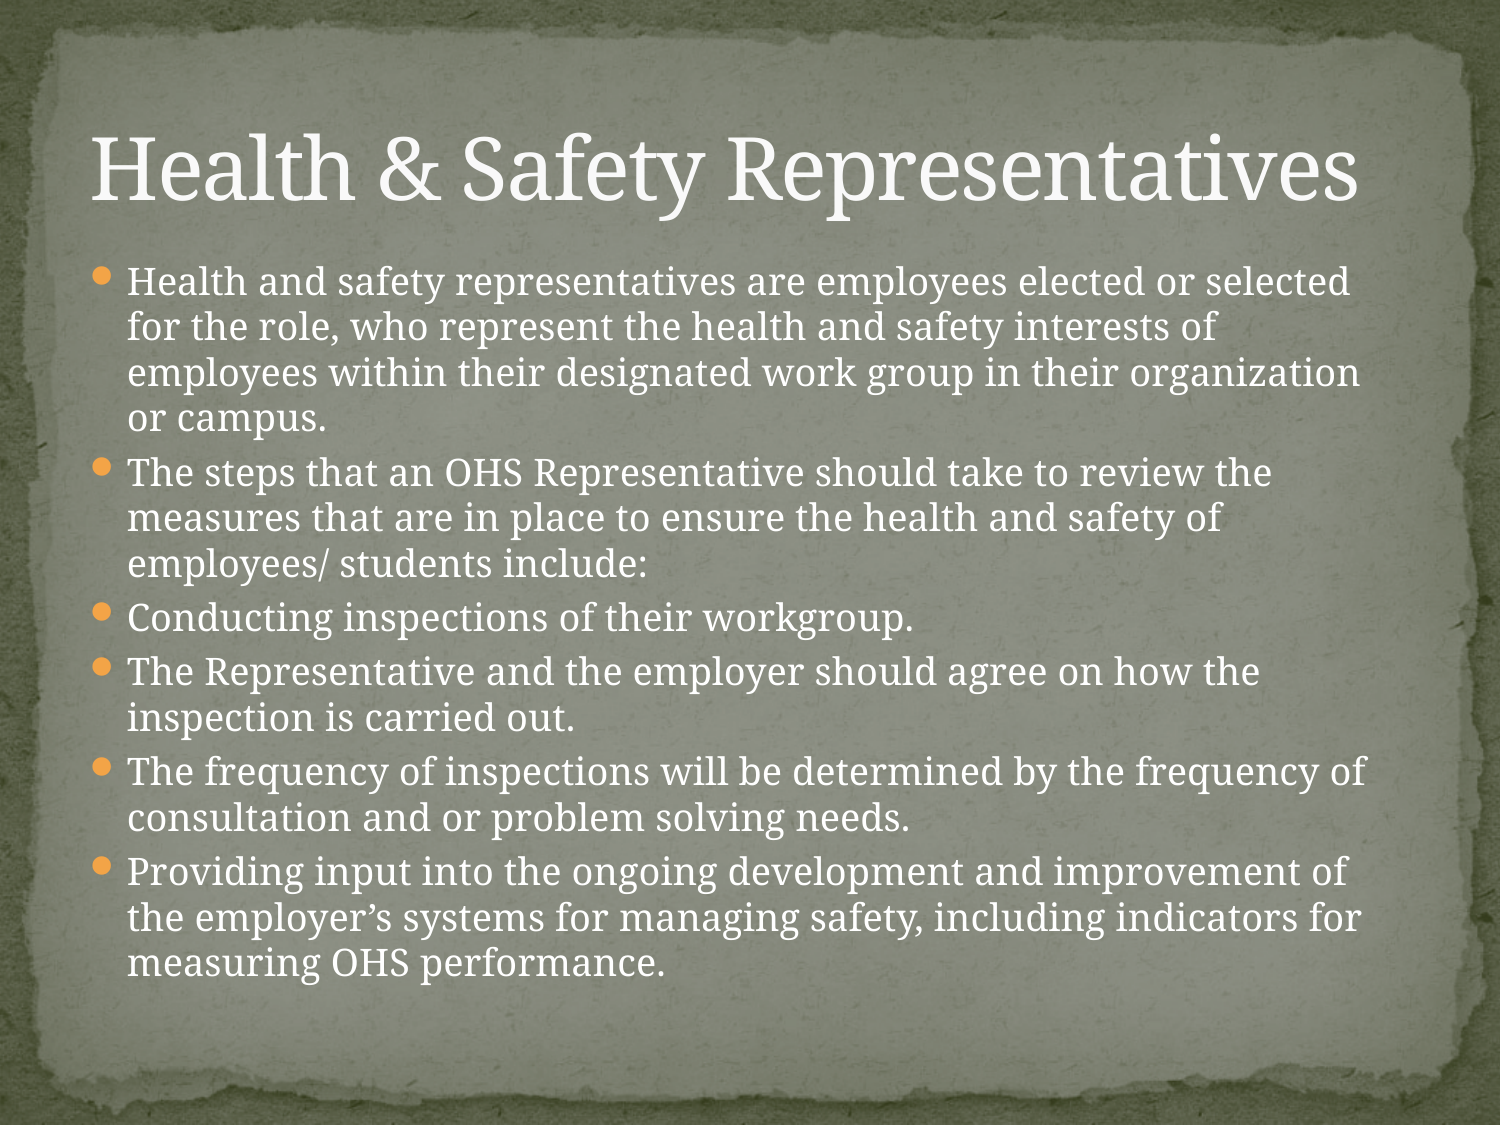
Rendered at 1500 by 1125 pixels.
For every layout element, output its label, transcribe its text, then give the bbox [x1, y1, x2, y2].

list Health and safety representatives are employees elected or selected for the role, who represent the health and safety interests of employees within their designated work group in their organization or campus. The steps that an OHS Representative should take to review the measures that are in place to ensure the health and safety of employees/ students include: Conducting inspections of their workgroup. The Representative and the employer should agree on how the inspection is carried out. The frequency of inspections will be determined by the frequency of consultation and or problem solving needs. Providing input into the ongoing development and improvement of the employer’s systems for managing safety, including indicators for measuring OHS performance. [75, 249, 1425, 1000]
title Health & Safety Representatives [74, 24, 1425, 225]
